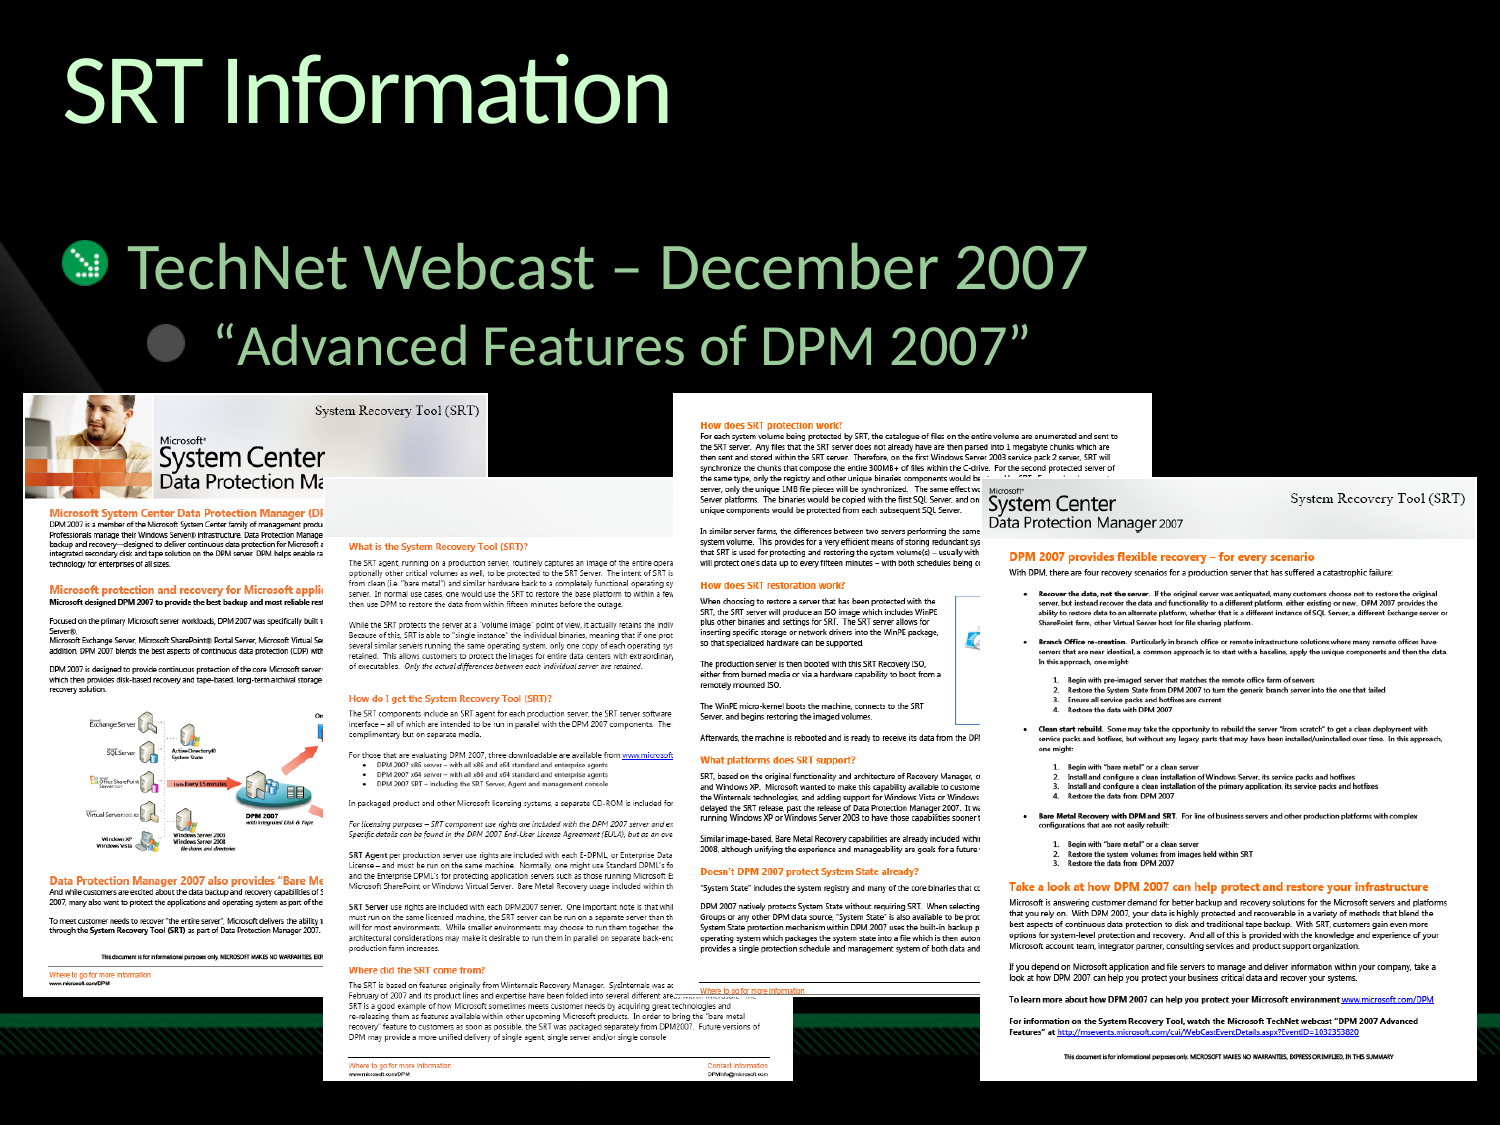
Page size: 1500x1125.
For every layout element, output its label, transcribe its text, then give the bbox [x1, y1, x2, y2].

title SRT Information [62, 37, 1438, 147]
picture [0, 0, 1500, 1125]
list TechNet Webcast – December 2007 “Advanced Features of DPM 2007” [62, 231, 1438, 477]
